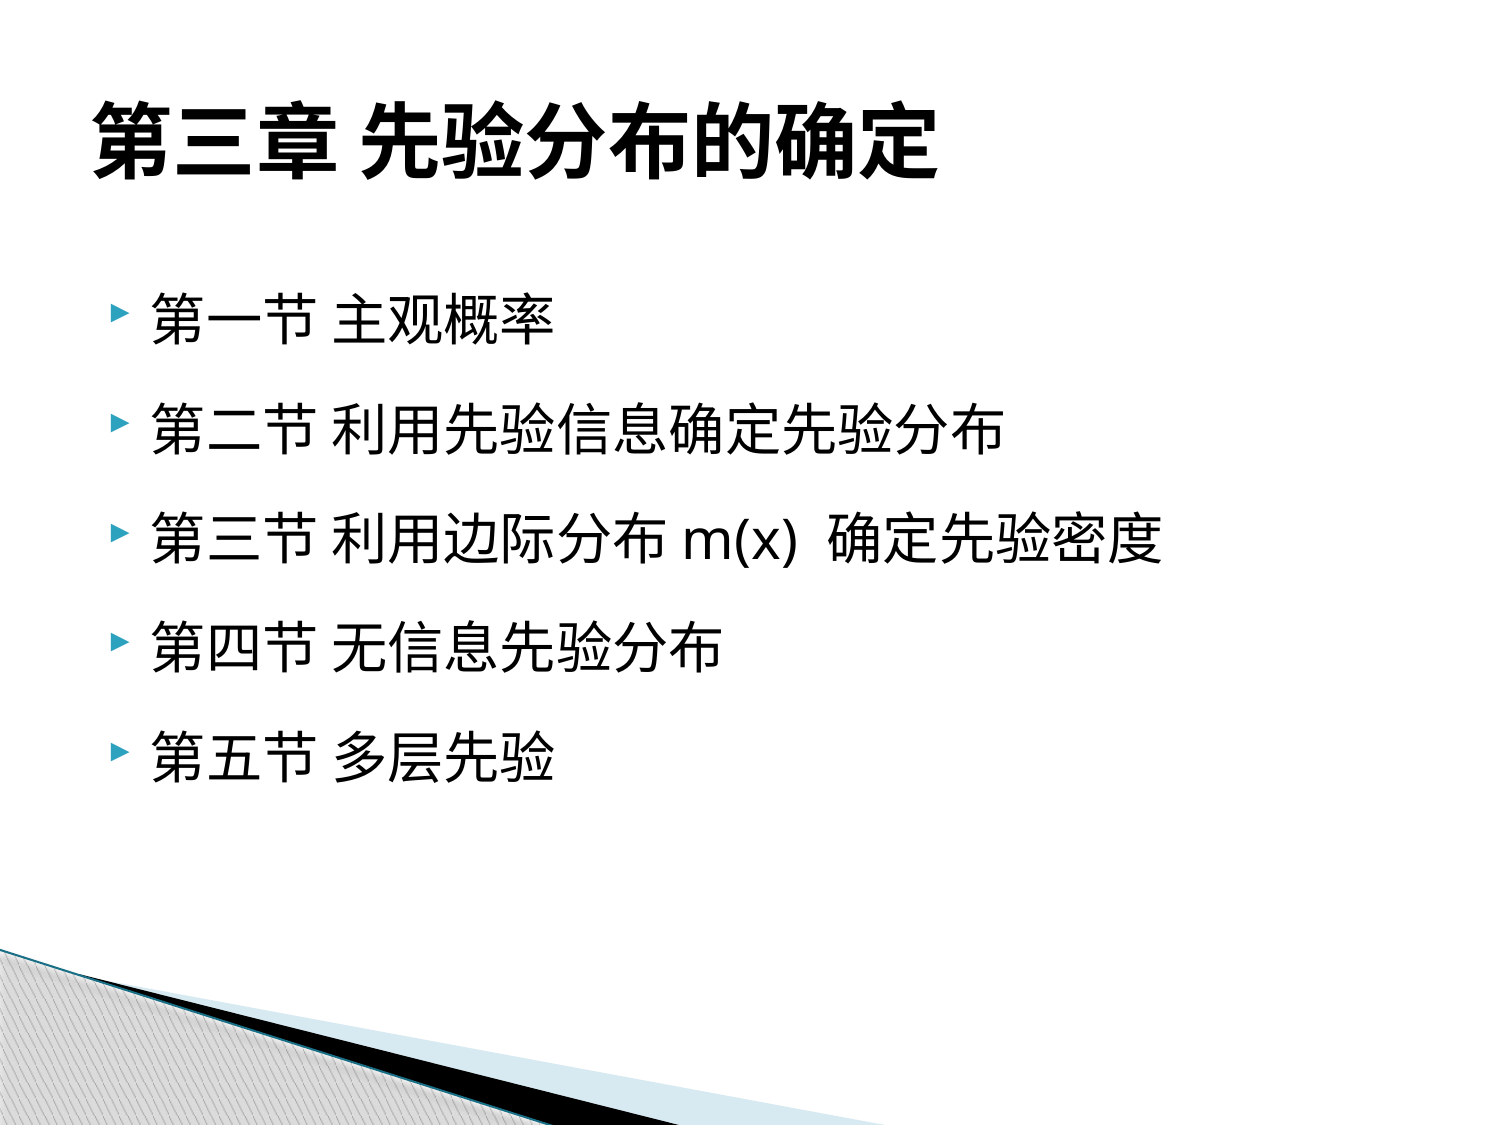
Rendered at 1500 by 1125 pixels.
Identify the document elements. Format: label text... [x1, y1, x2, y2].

list 第一节 主观概率 第二节 利用先验信息确定先验分布 第三节 利用边际分布m(x) 确定先验密度 第四节 无信息先验分布 第五节 多层先验 [75, 243, 1425, 986]
title 第三章 先验分布的确定 [75, 45, 1425, 233]
